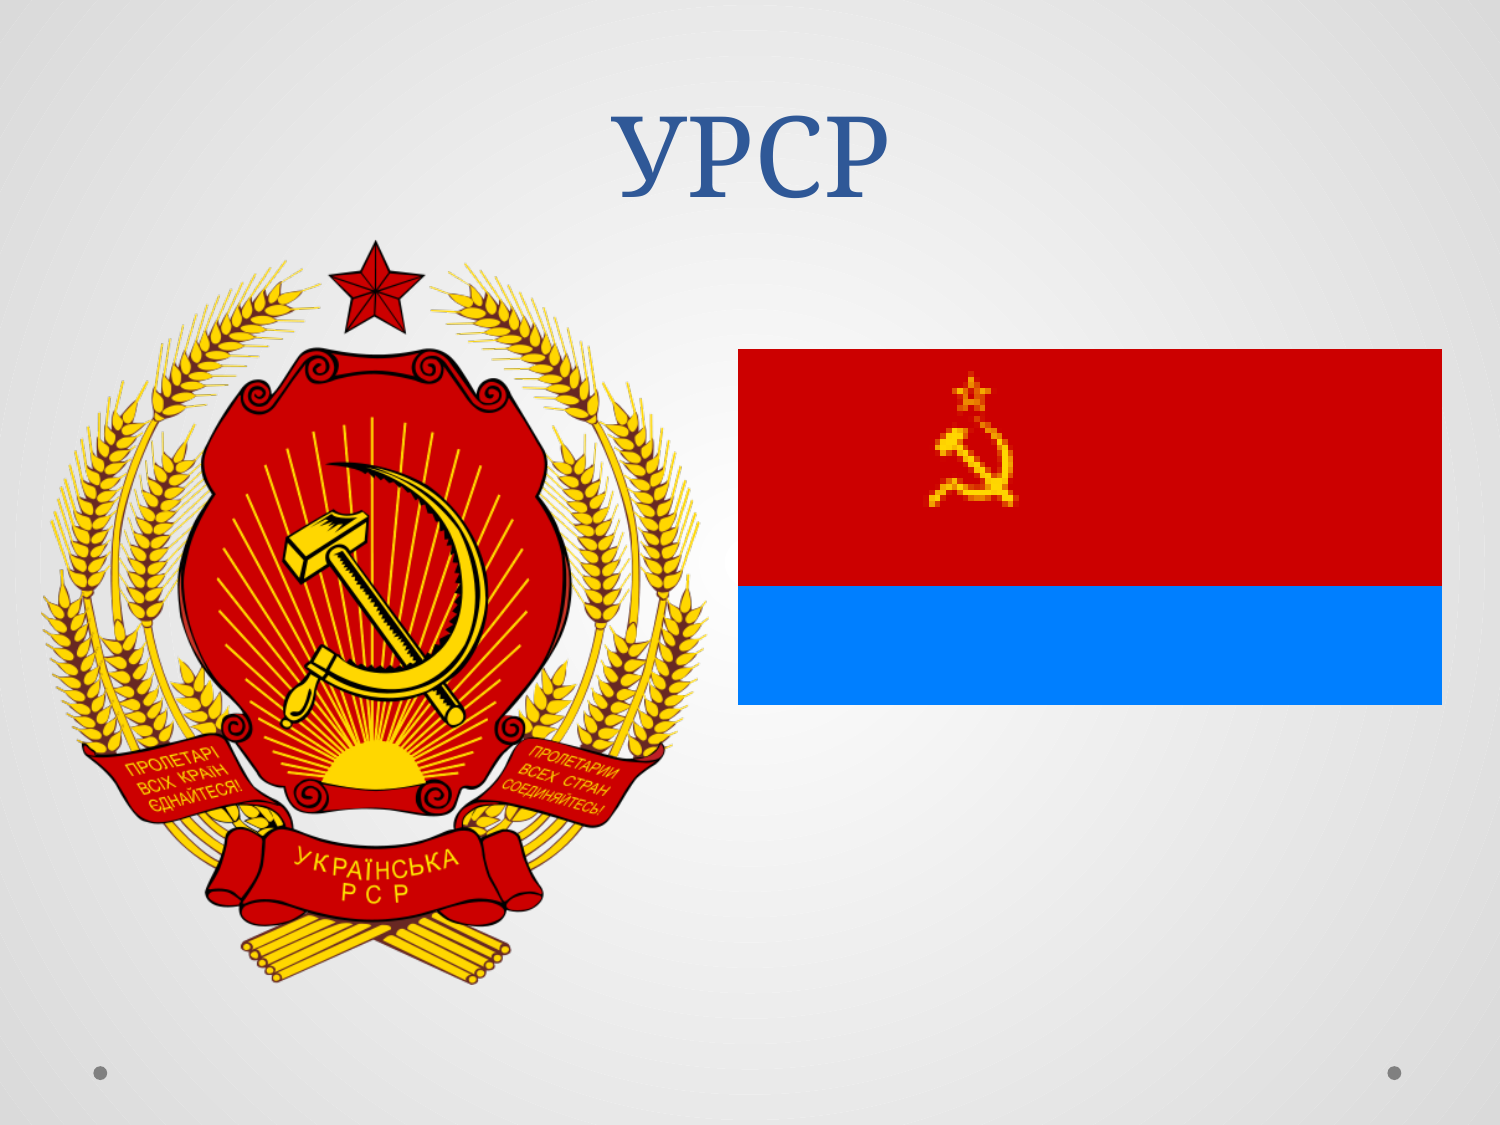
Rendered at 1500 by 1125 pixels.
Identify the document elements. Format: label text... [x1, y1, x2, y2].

title УРСР [76, 30, 1427, 228]
picture [737, 349, 1442, 705]
picture [40, 239, 709, 985]
